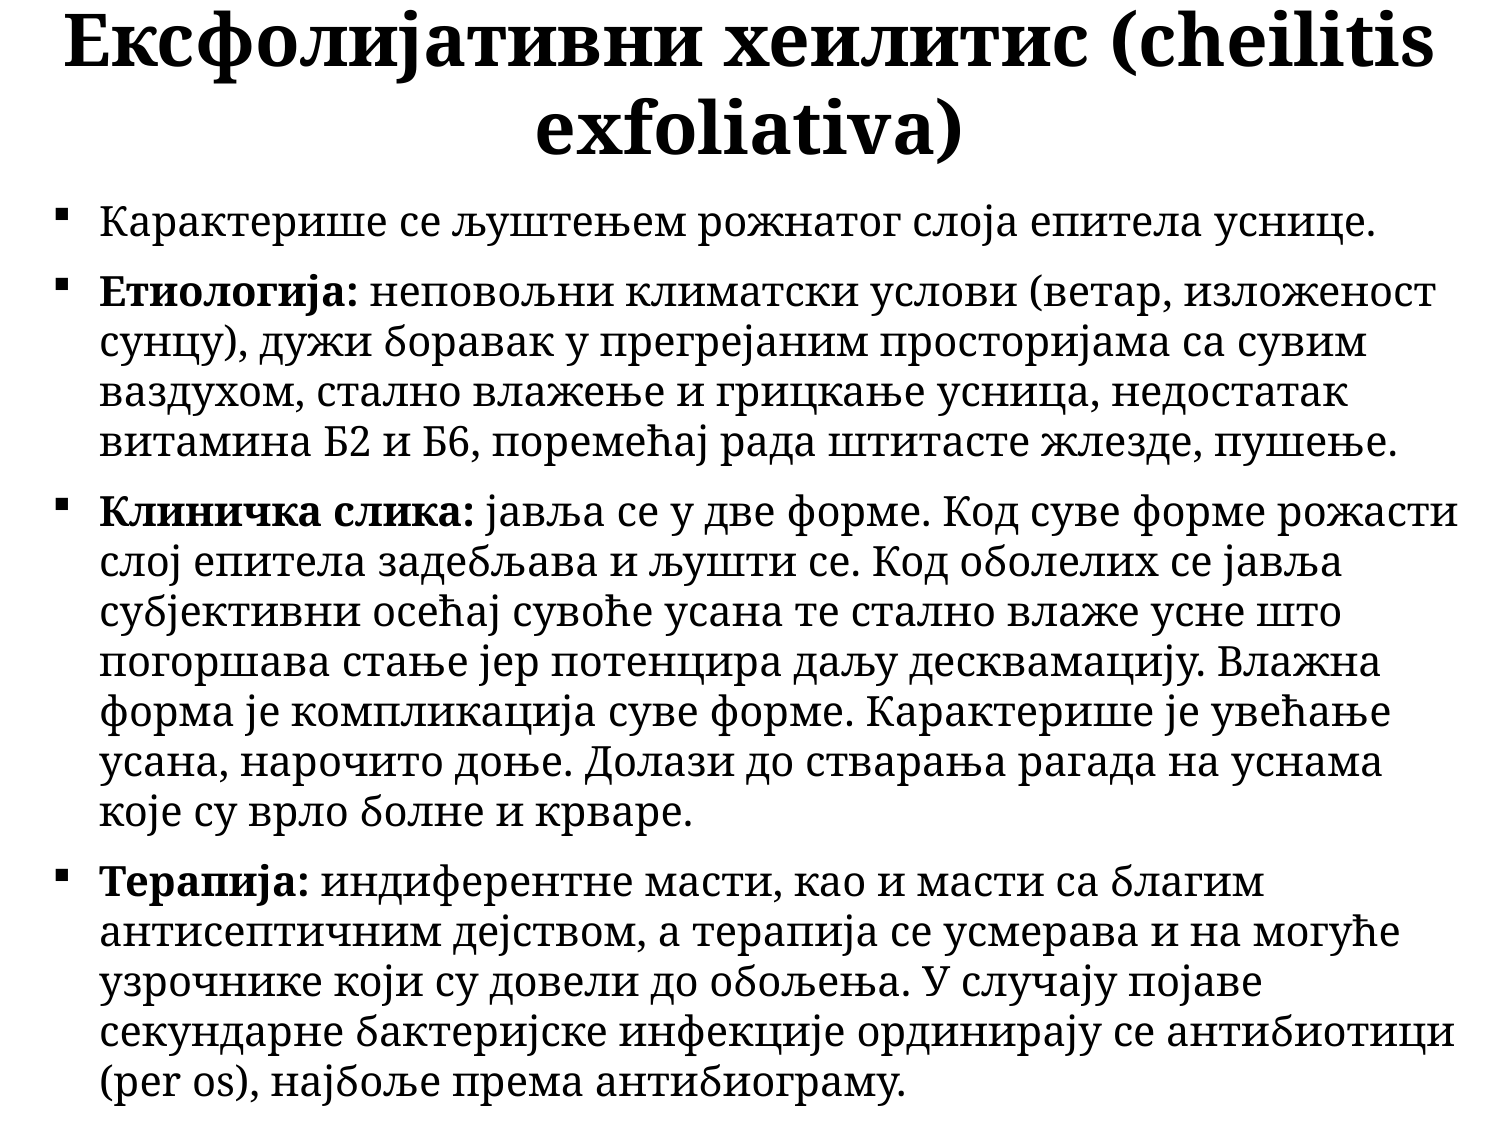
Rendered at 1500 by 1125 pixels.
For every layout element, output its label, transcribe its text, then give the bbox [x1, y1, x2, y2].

text_box Ексфолијативни хеилитис (сheilitis exfoliativa) [0, 12, 1500, 151]
text_box Карактерише се љуштењем рожнатог слоја епитела уснице. Етиологија: неповољни климатски услови (ветар, изложеност сунцу), дужи боравак у прегрејаним просторијама са сувим ваздухом, стално влажење и грицкање усница, недостатак витамина Б2 и Б6, поремећај рада штитасте жлезде, пушење. Клиничка слика: јавља се у две форме. Код суве форме рожасти слој епитела задебљава и љушти се. Код оболелих се јавља субјективни осећај сувоће усана те стално влаже усне што погоршава стање јер потенцира даљу десквамацију. Влажна форма је компликација суве форме. Карактерише је увећање усана, нарочито доње. Долази до стварања рагада на уснама које су врло болне и крваре. Терапија: индиферентне масти, као и масти са благим антисептичним дејством, а терапија се усмерава и на могуће узрочнике који су довели до обољења. У случају појаве секундарне бактеријске инфекције ординирају се антибиотици (per os), најбоље према антибиограму. [37, 187, 1488, 1125]
